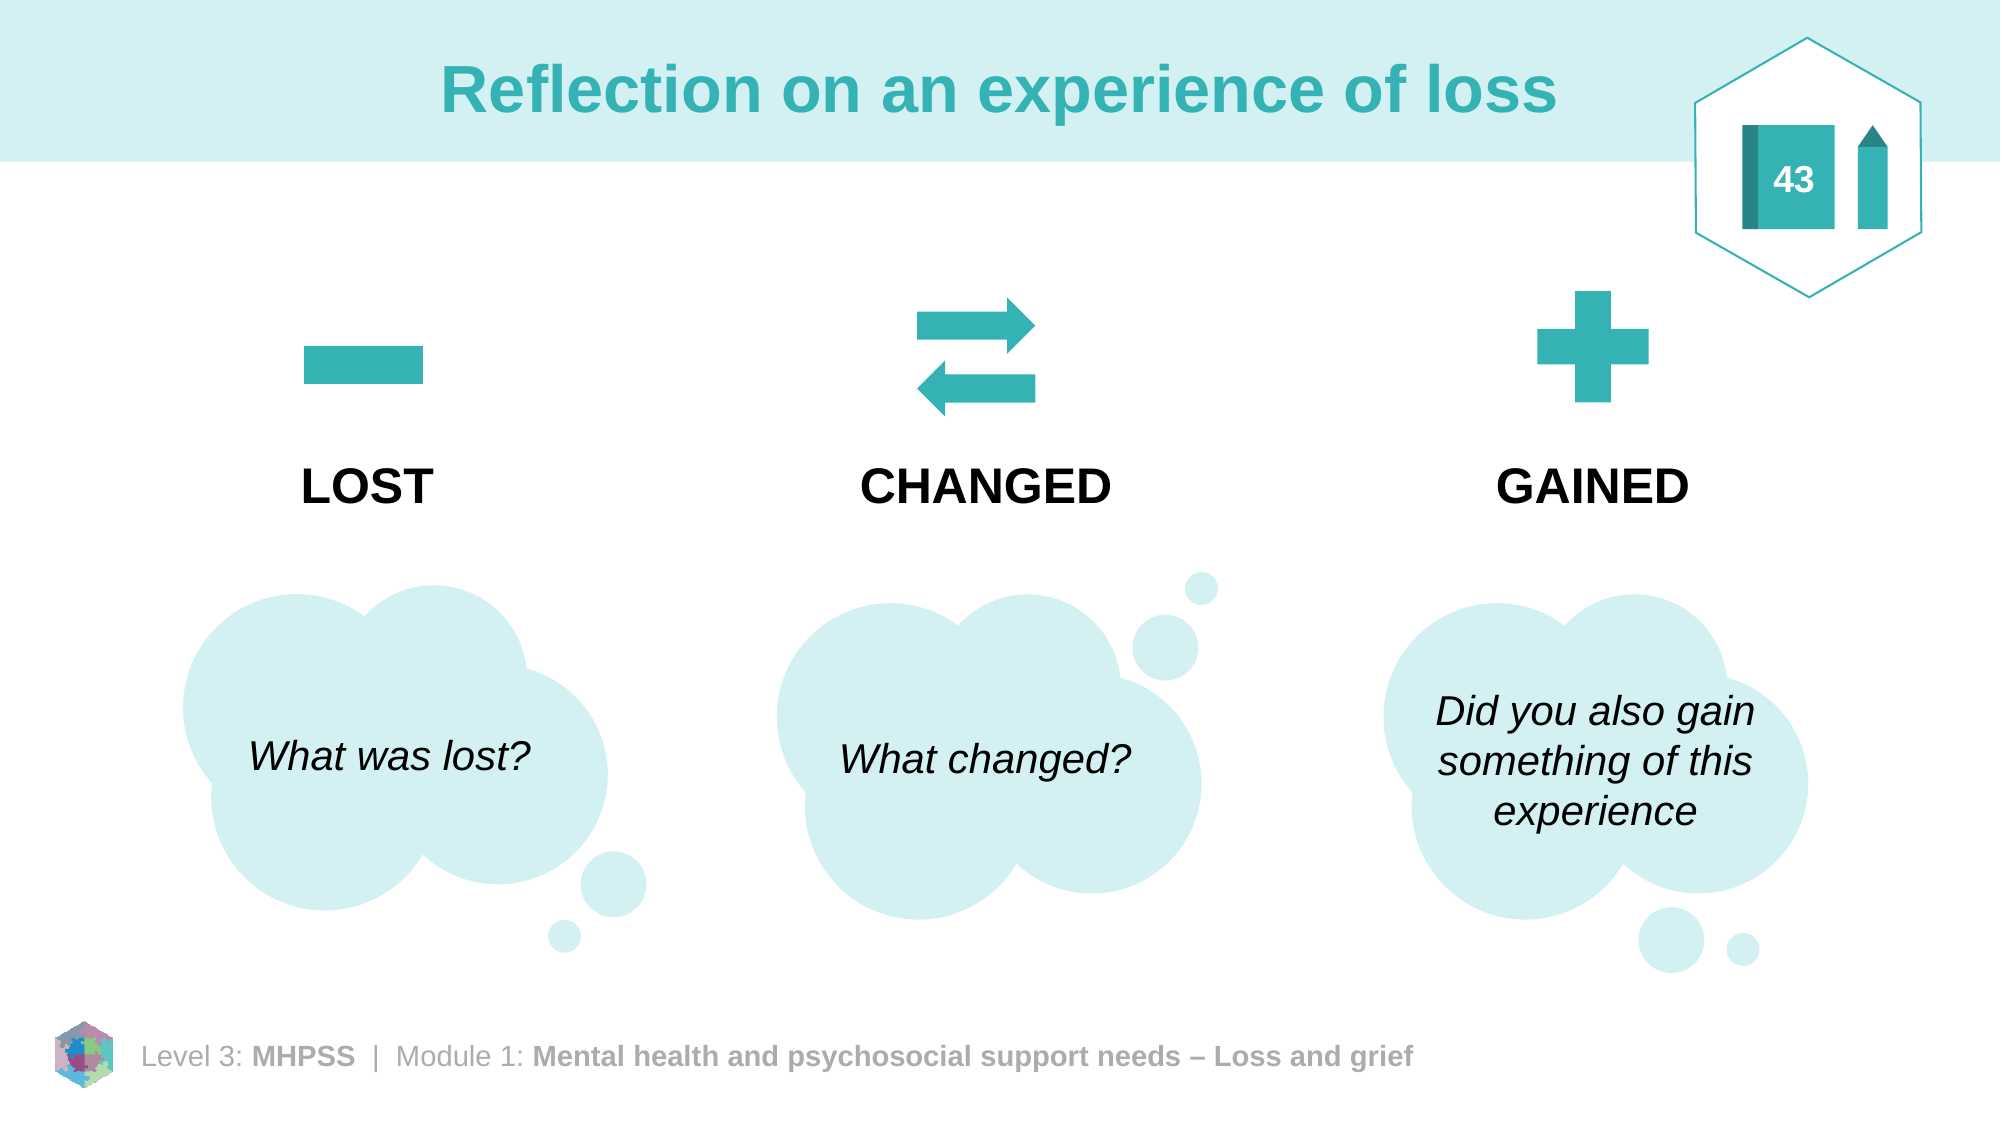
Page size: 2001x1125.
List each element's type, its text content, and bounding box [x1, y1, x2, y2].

picture [55, 1021, 113, 1088]
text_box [1383, 594, 1809, 974]
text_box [1639, 5, 1978, 330]
text_box LOST [207, 446, 527, 522]
text_box [303, 345, 424, 384]
text_box GAINED [1380, 446, 1806, 522]
text_box CHANGED [826, 446, 1146, 522]
text_box [1537, 291, 1649, 403]
title Reflection on an experience of loss [137, 19, 1634, 163]
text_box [776, 571, 1219, 920]
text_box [182, 584, 647, 954]
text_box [916, 297, 1036, 417]
